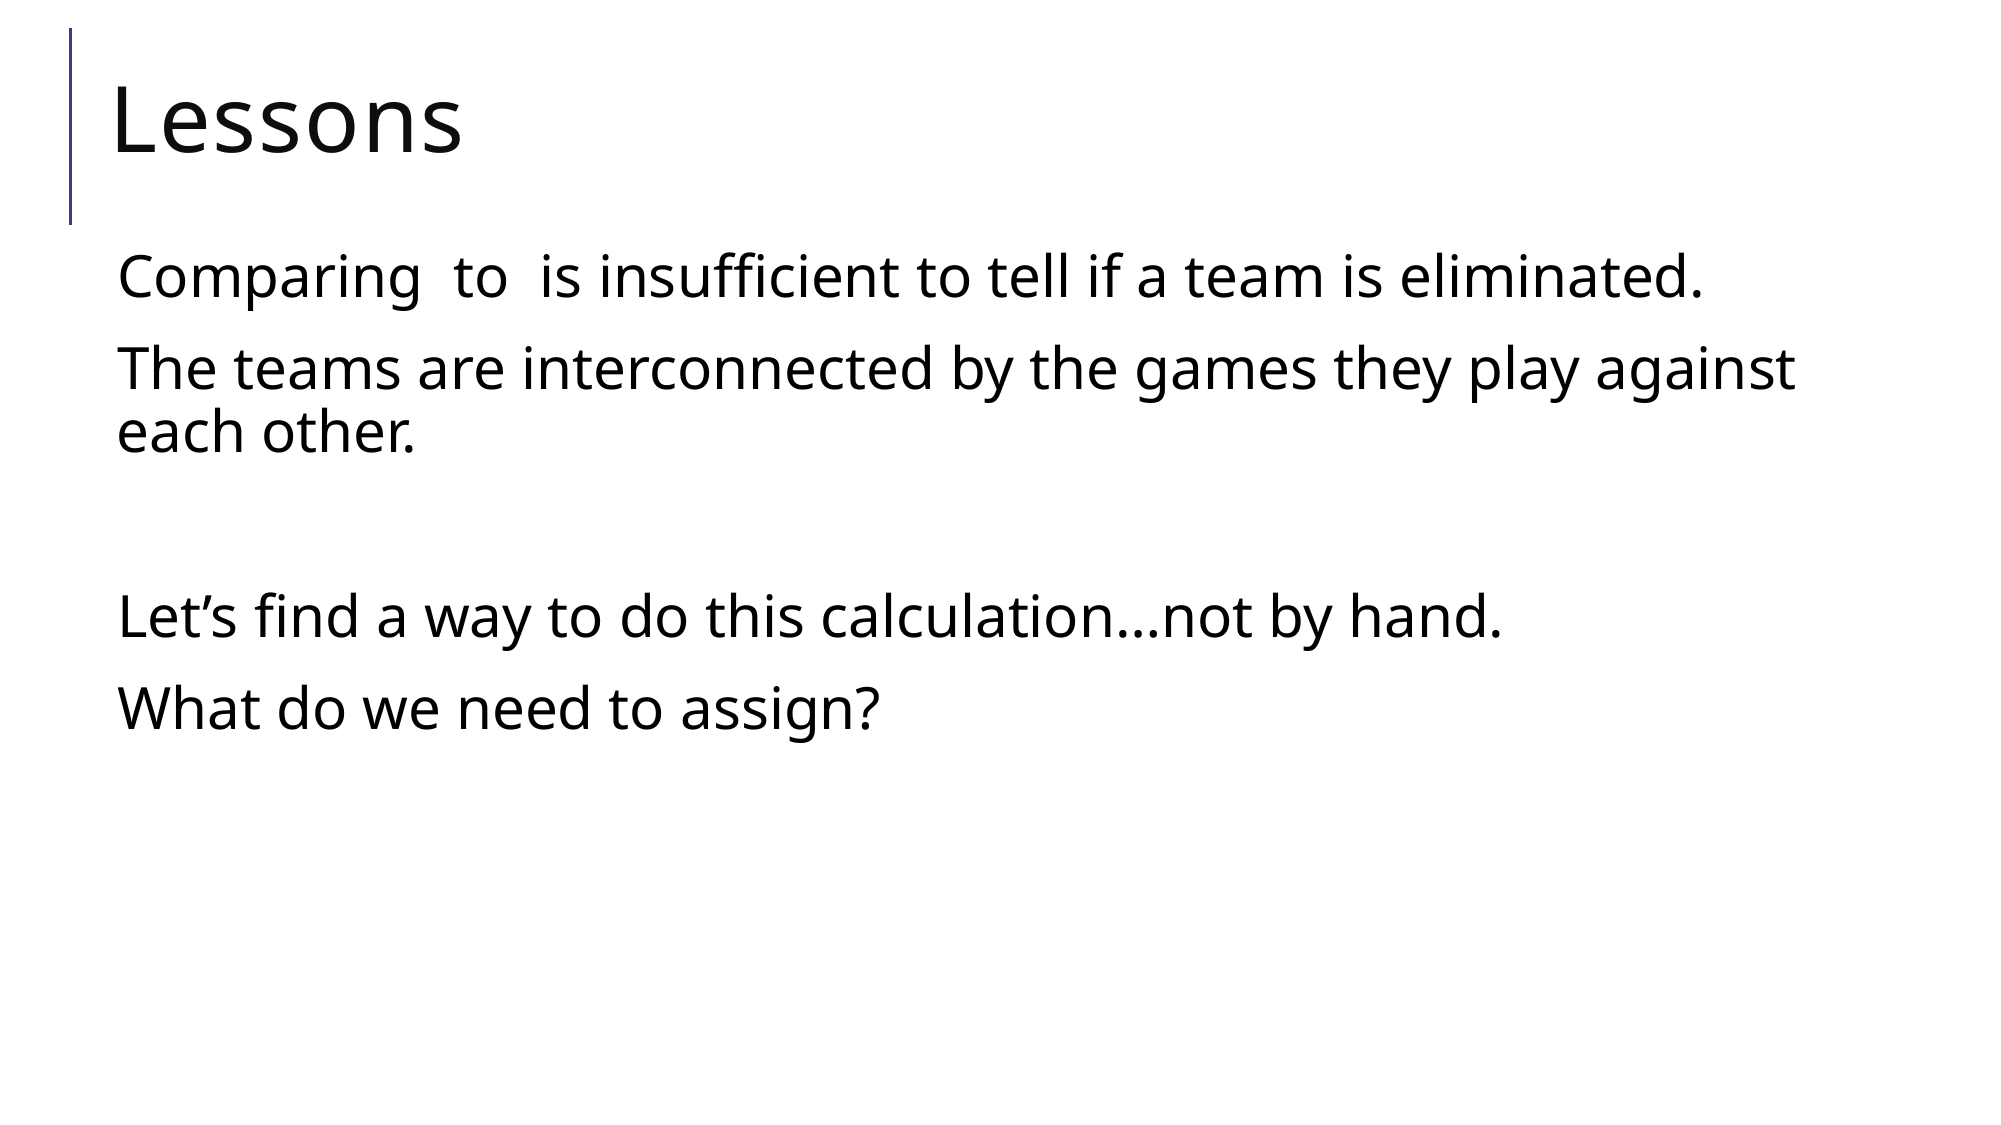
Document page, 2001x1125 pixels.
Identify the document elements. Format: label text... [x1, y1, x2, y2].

title Lessons [94, 43, 1930, 210]
